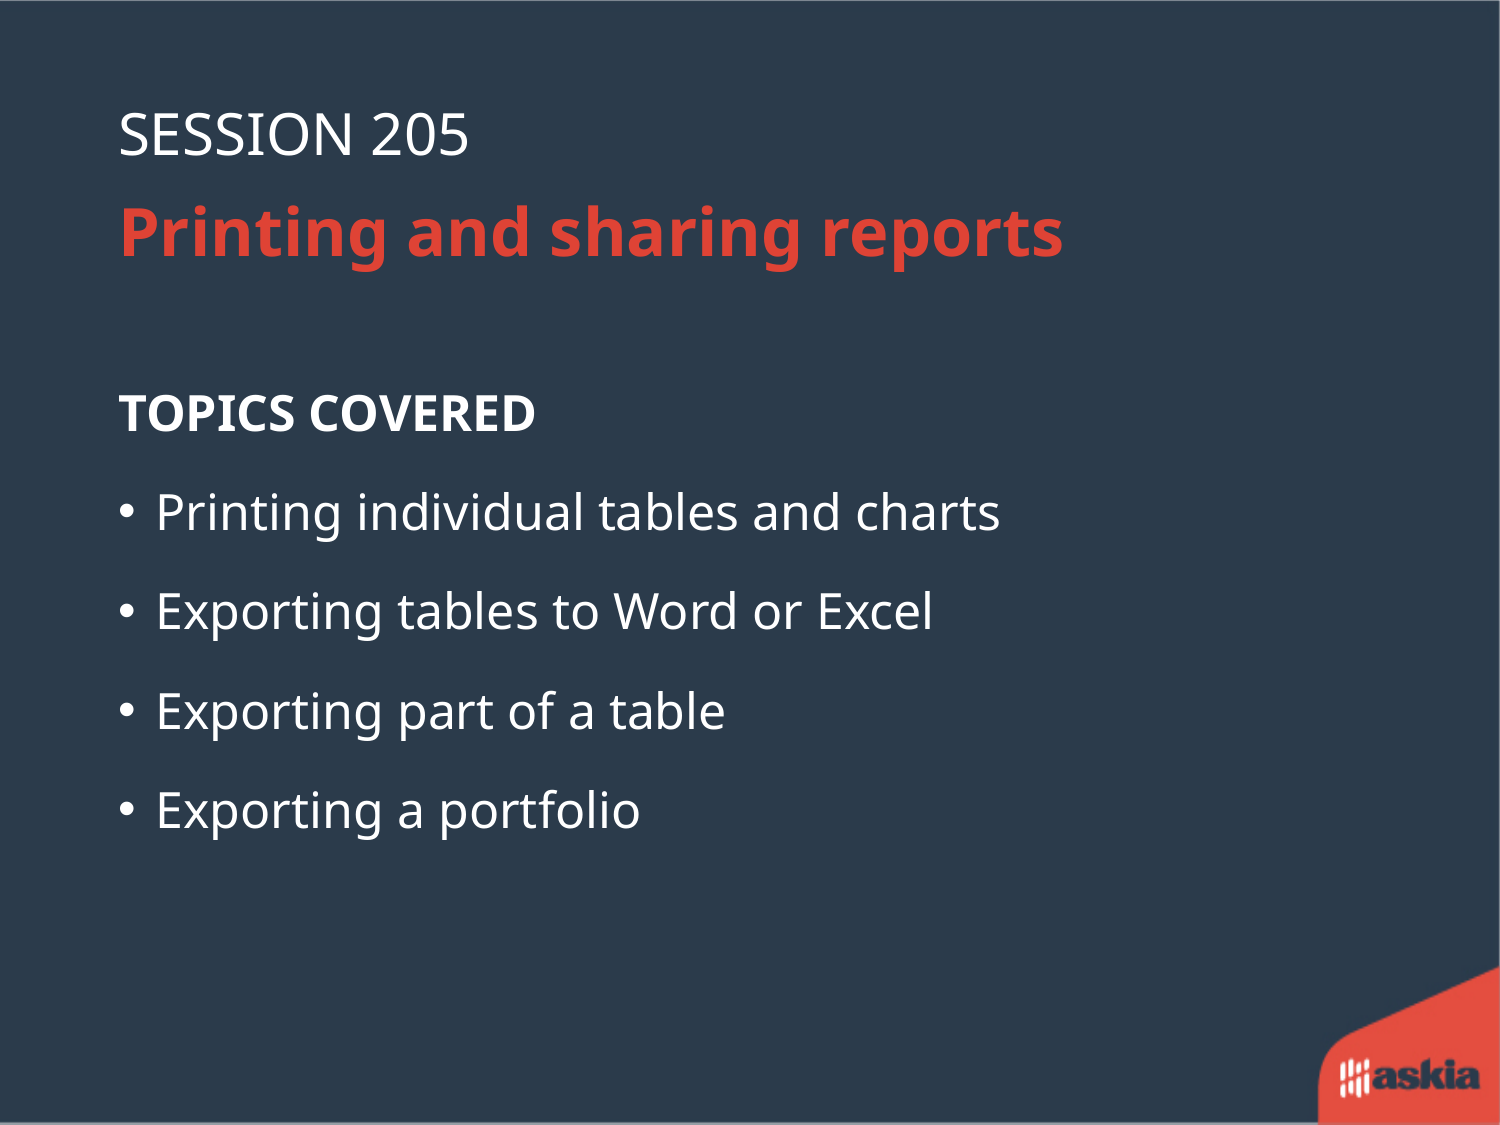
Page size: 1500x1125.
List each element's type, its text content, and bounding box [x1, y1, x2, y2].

list Printing and sharing reports [103, 174, 1397, 322]
list TOPICS COVERED Printing individual tables and charts Exporting tables to Word or Excel Exporting part of a table Exporting a portfolio [103, 367, 1397, 1014]
picture [0, 0, 1500, 1125]
title Session 205 [103, 88, 1397, 174]
